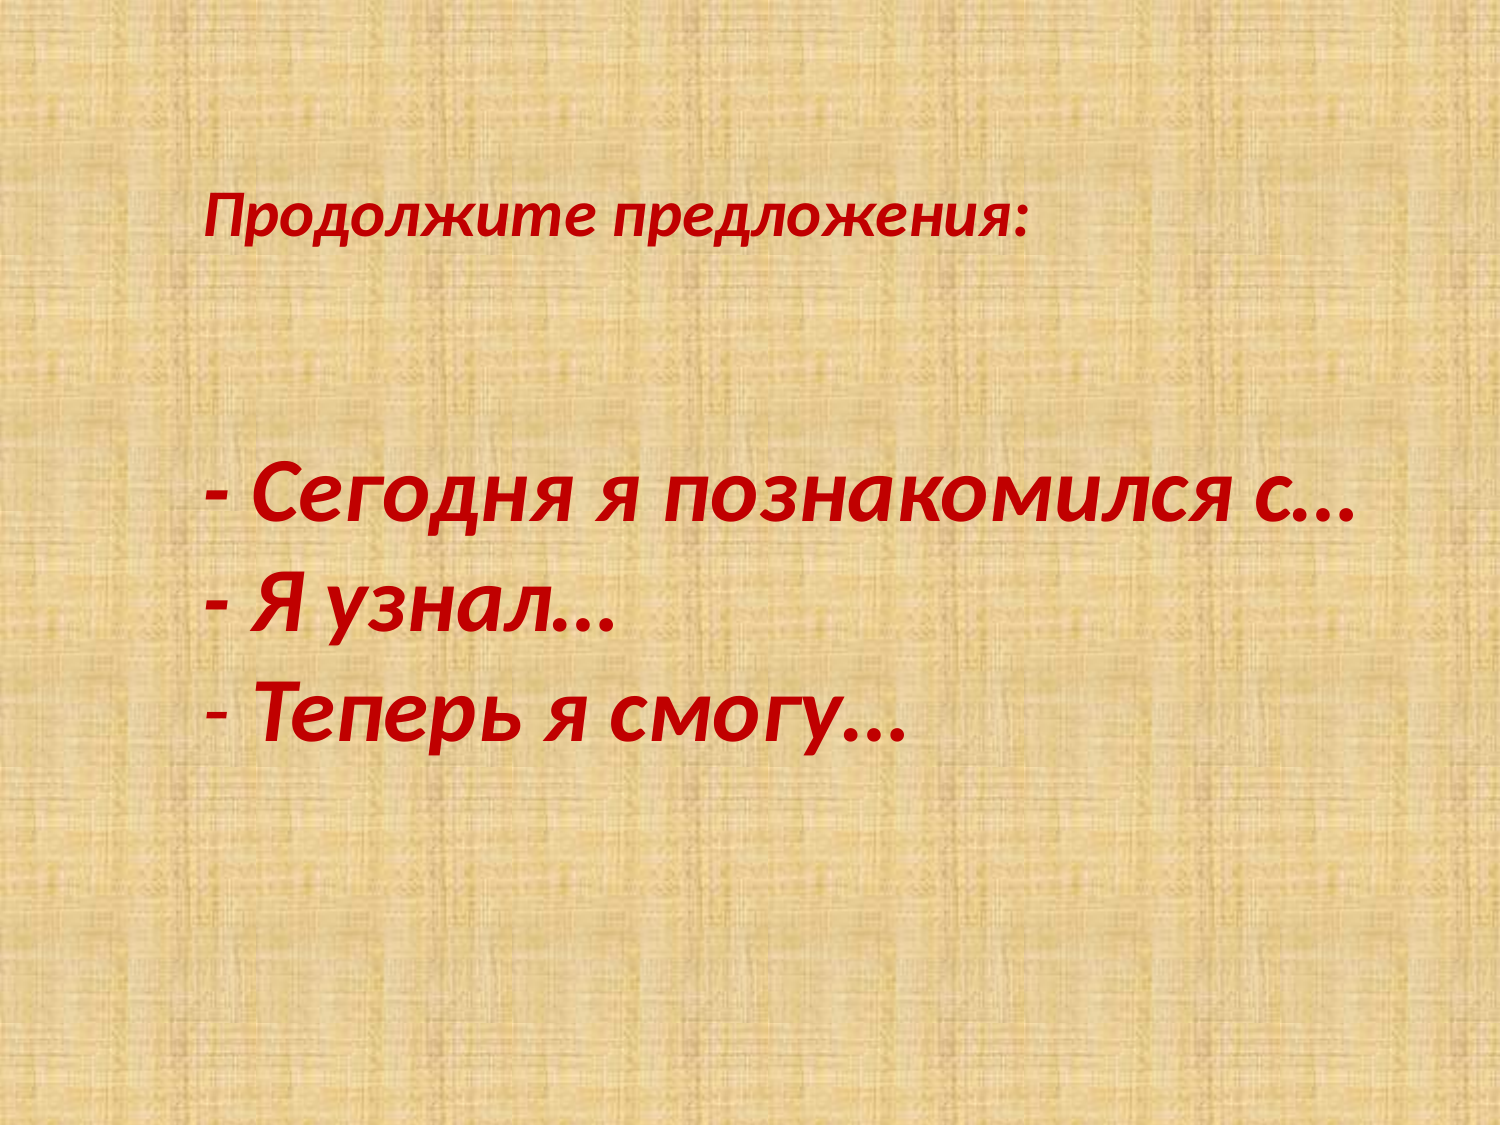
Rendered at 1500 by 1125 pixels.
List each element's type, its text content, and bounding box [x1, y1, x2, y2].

subtitle Продолжите предложения: - Сегодня я познакомился с… - Я узнал… - Теперь я смогу… [187, 82, 1383, 1032]
picture [0, 0, 1500, 1125]
